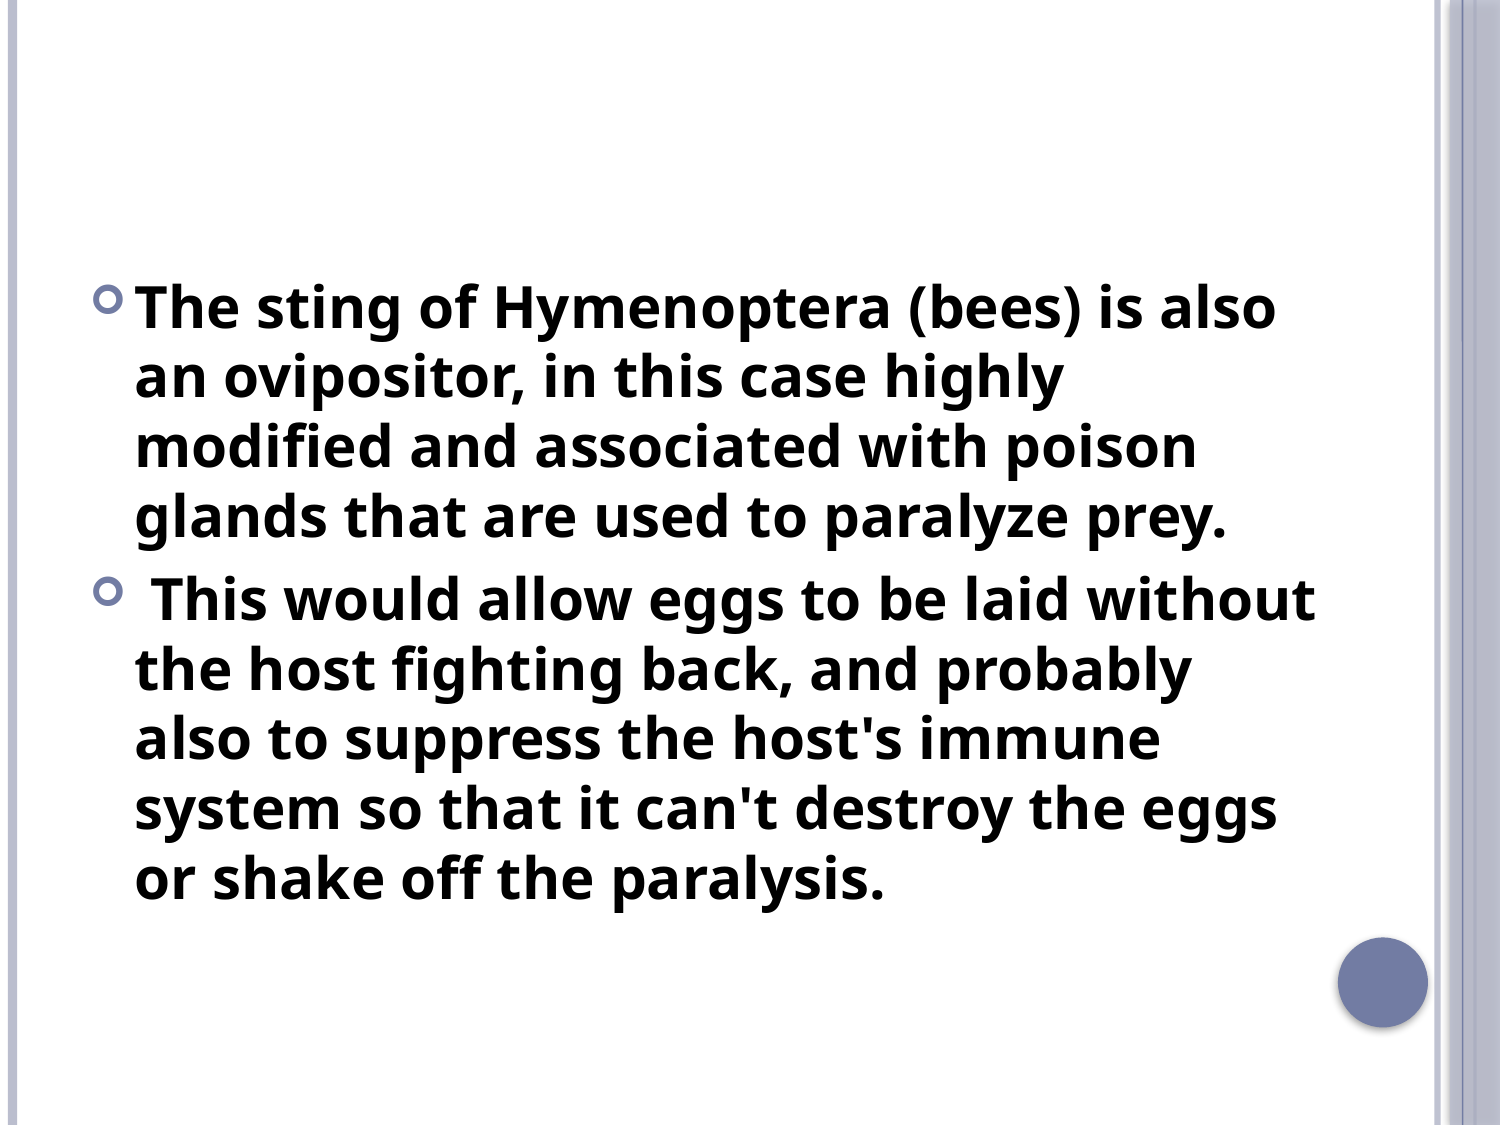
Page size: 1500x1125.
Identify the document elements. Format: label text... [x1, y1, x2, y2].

list The sting of Hymenoptera (bees) is also an ovipositor, in this case highly modified and associated with poison glands that are used to paralyze prey. This would allow eggs to be laid without the host fighting back, and probably also to suppress the host's immune system so that it can't destroy the eggs or shake off the paralysis. [75, 262, 1338, 1062]
